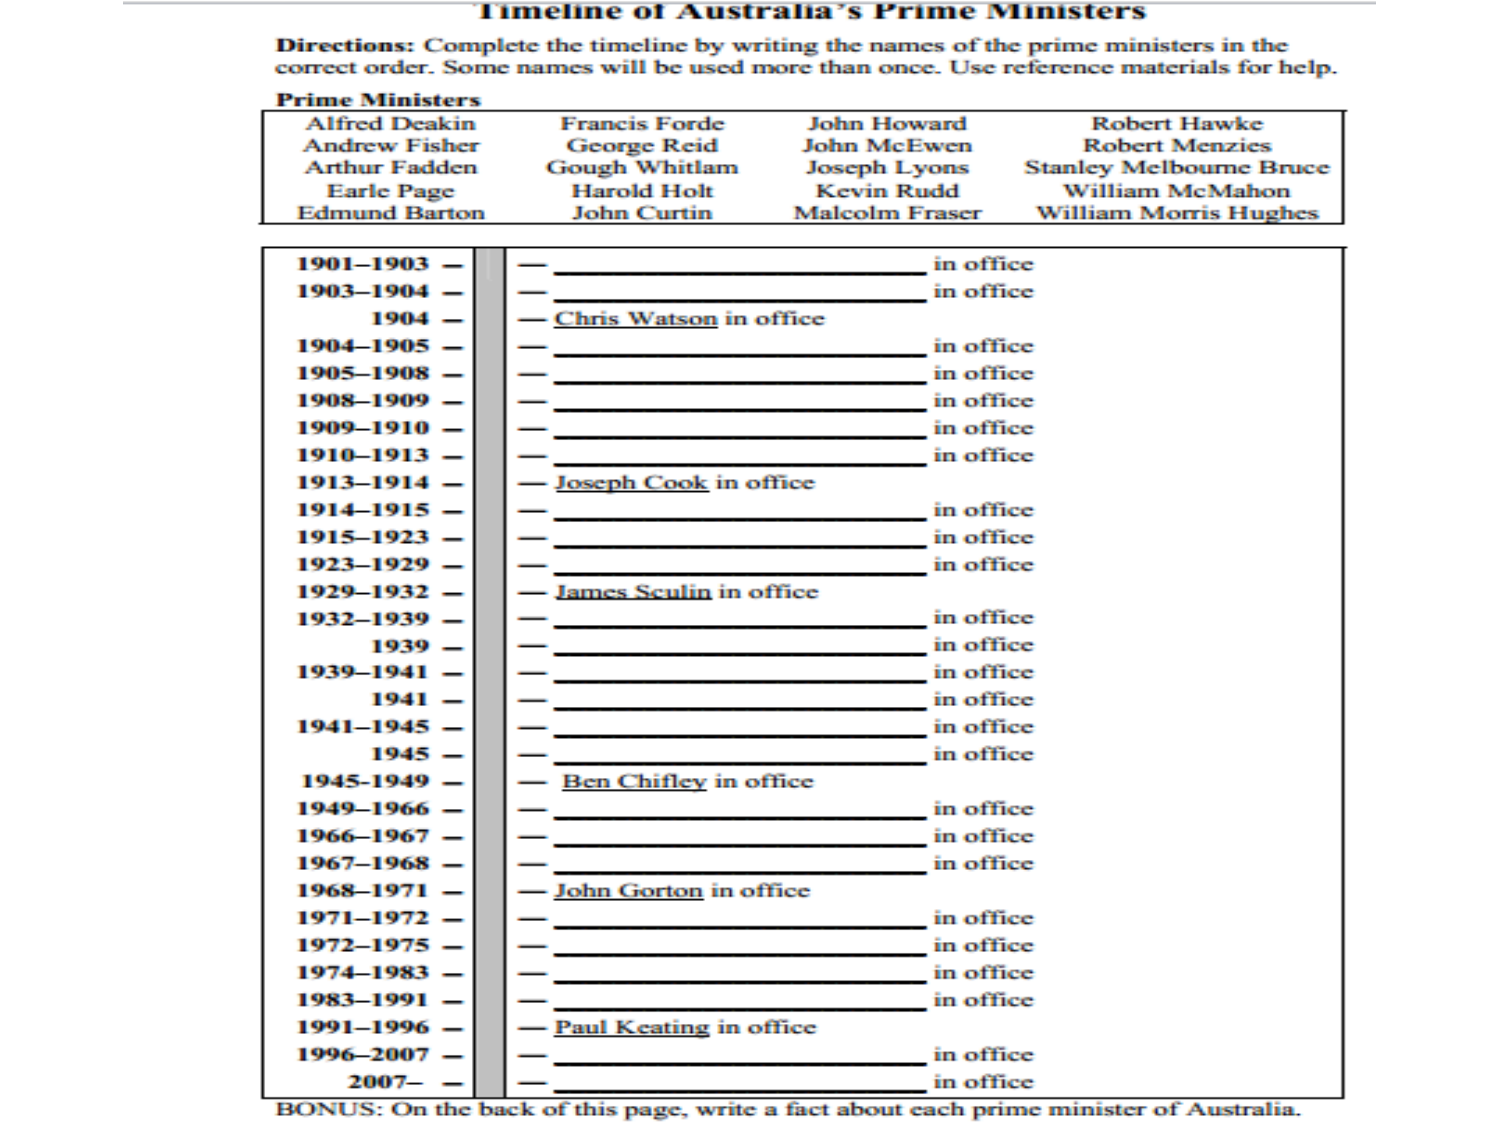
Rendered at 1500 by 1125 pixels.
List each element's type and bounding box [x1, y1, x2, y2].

list [123, 0, 1377, 1125]
